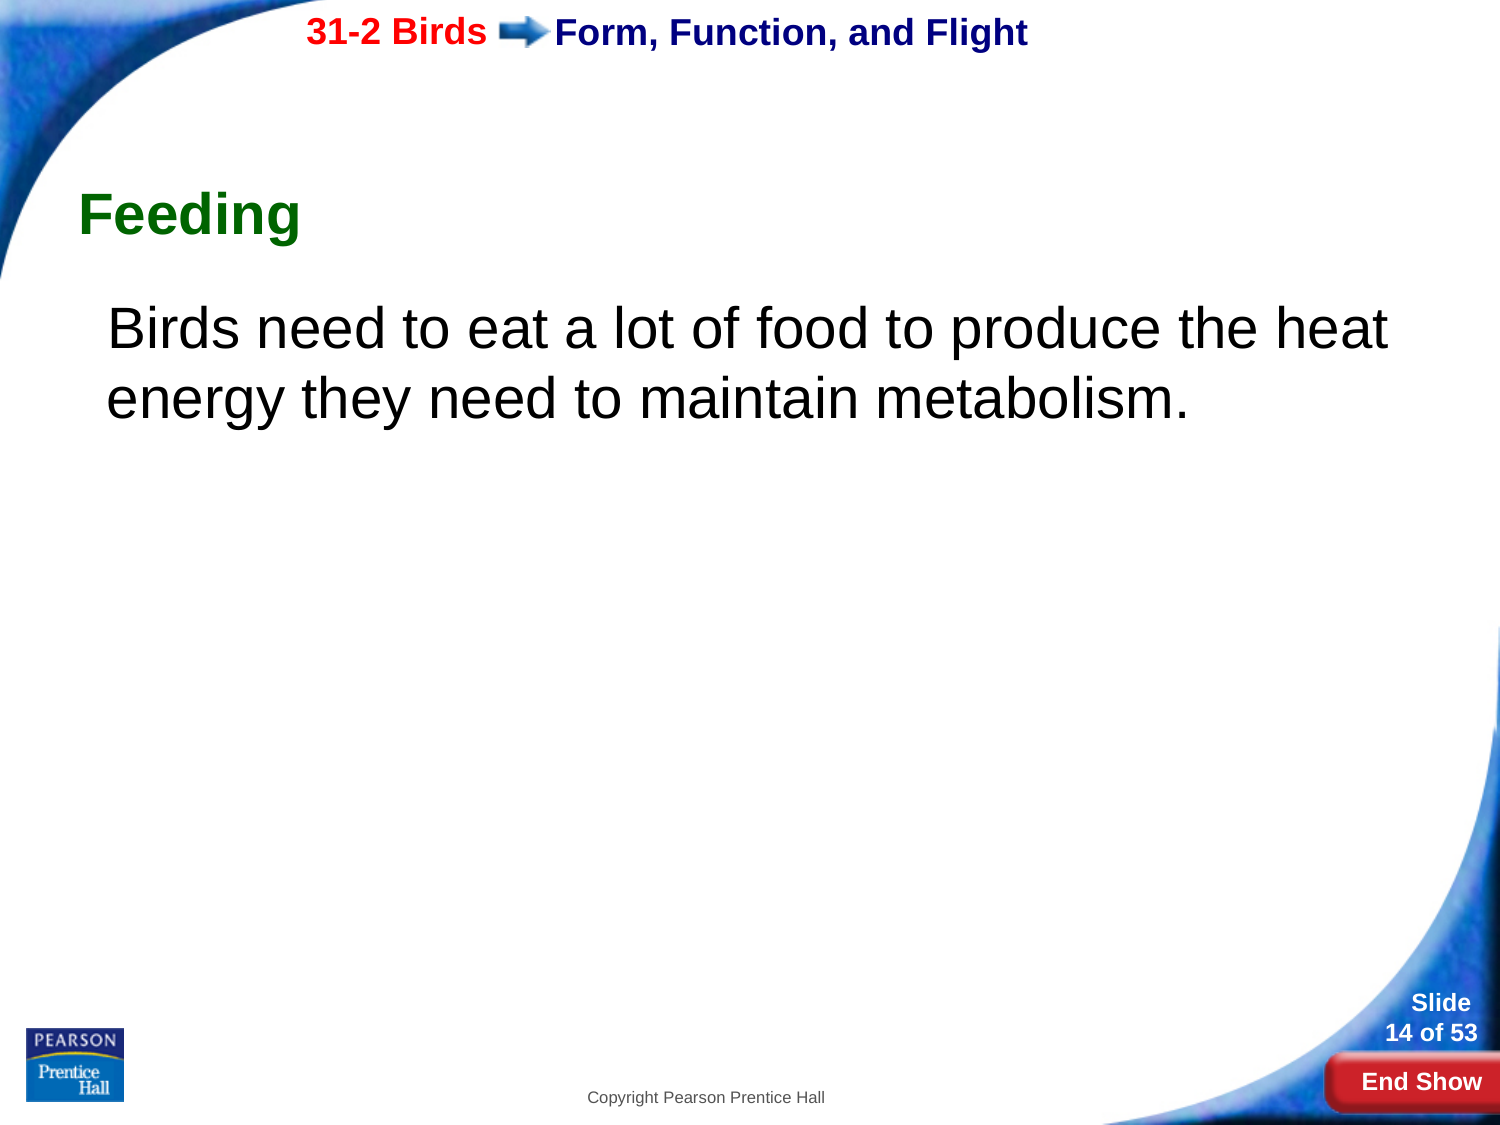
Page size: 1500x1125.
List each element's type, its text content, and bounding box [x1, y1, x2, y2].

list Feeding Birds need to eat a lot of food to produce the heat energy they need to maintain metabolism. [44, 179, 1448, 976]
footer Copyright Pearson Prentice Hall [468, 1078, 945, 1105]
picture [0, 0, 1500, 1125]
title Form, Function, and Flight [539, 0, 1209, 76]
